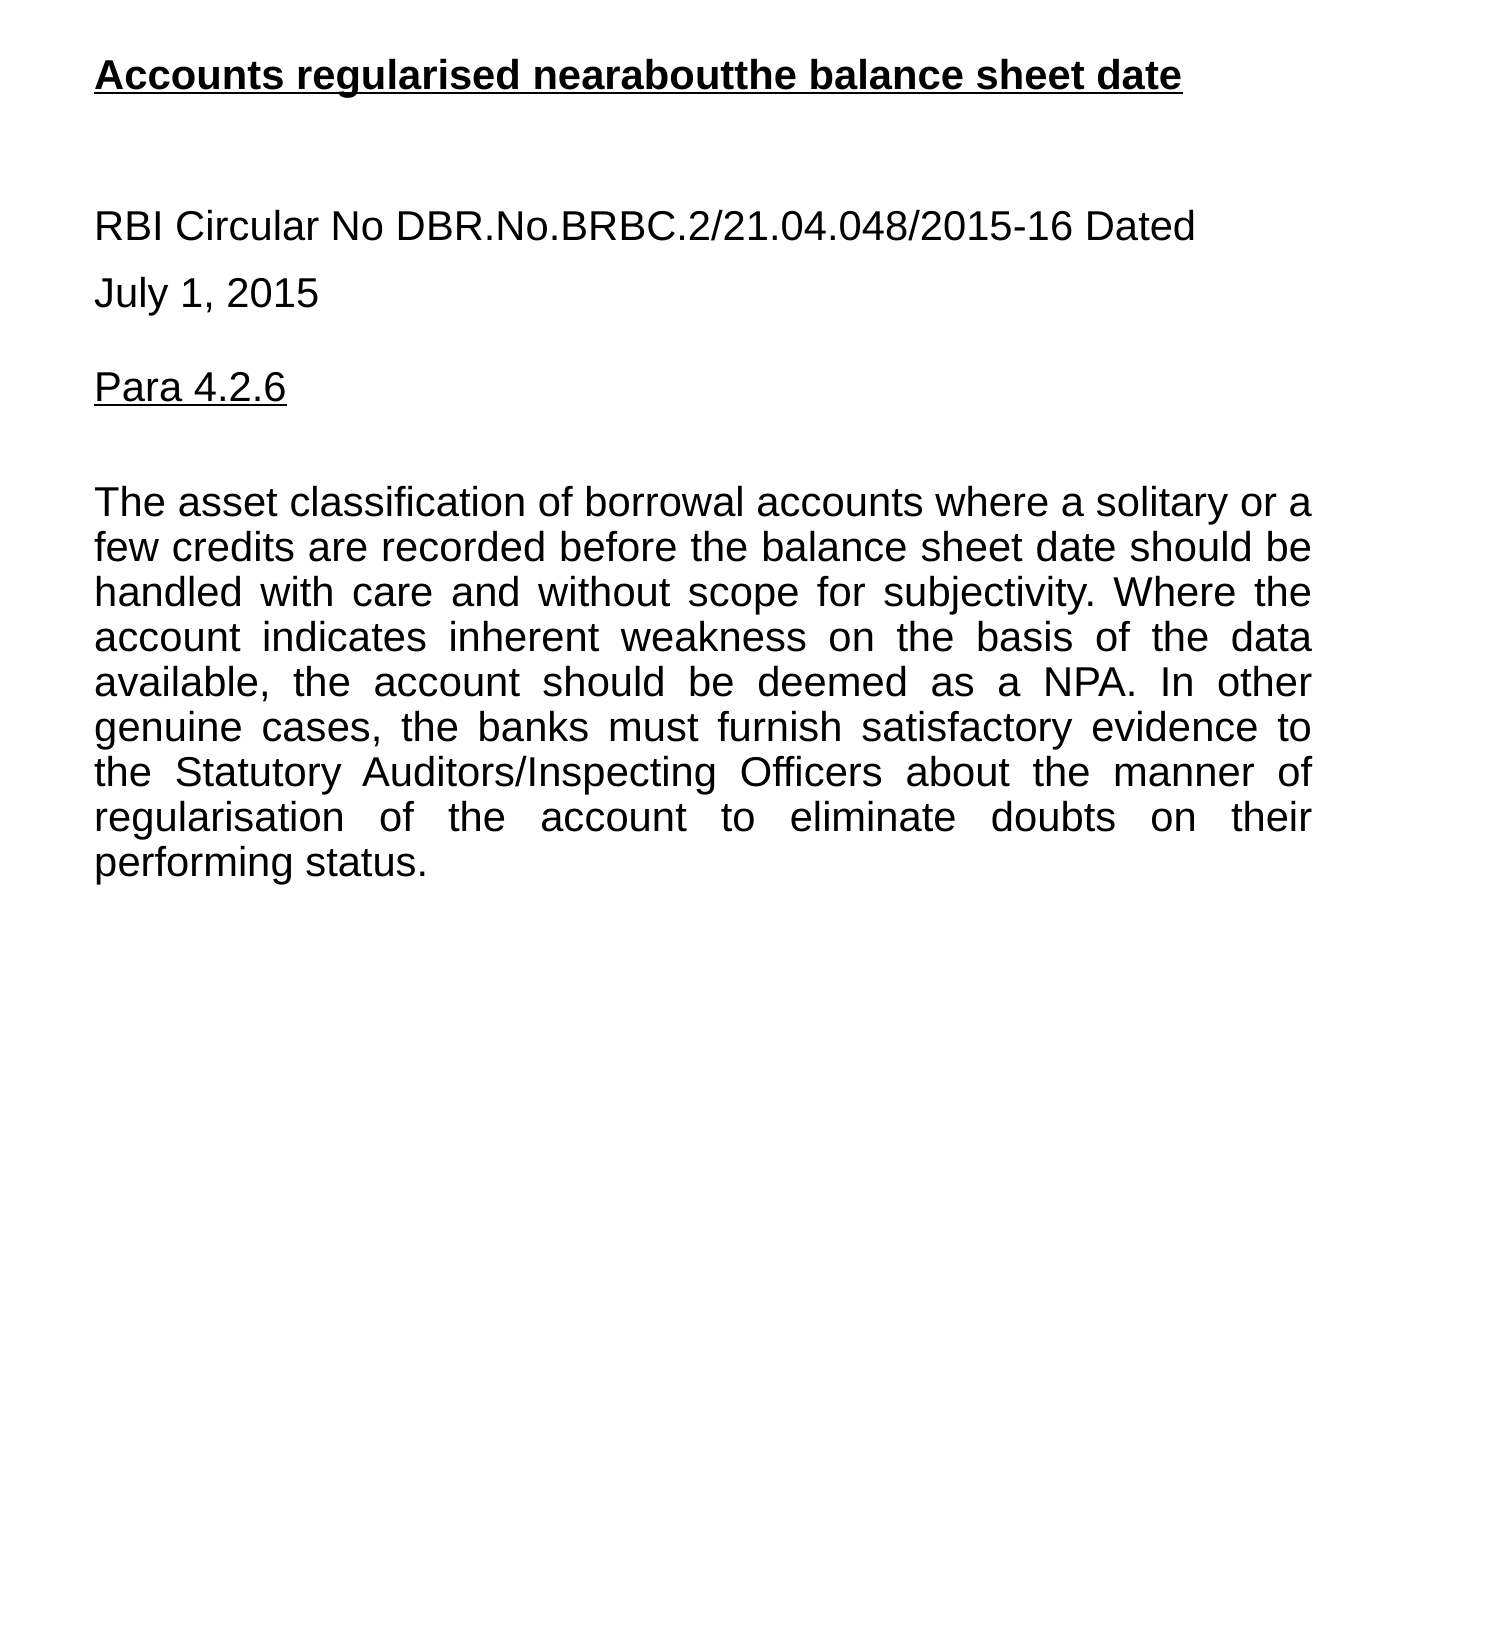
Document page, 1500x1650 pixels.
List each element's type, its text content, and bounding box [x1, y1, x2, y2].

text_box Accounts regularised nearaboutthe balance sheet date [90, 47, 1204, 94]
text_box RBI Circular No DBR.No.BRBC.2/21.04.048/2015-16 Dated July 1, 2015 Para 4.2.6 The asset classification of borrowal accounts where a solitary or a few credits are recorded before the balance sheet date should be handled with care and without scope for subjectivity. Where the account indicates inherent weakness on the basis of the data available, the account should be deemed as a NPA. In other genuine cases, the banks must furnish satisfactory evidence to the Statutory Auditors/Inspecting Officers about the manner of regularisation of the account to eliminate doubts on their performing status. [90, 182, 1315, 927]
